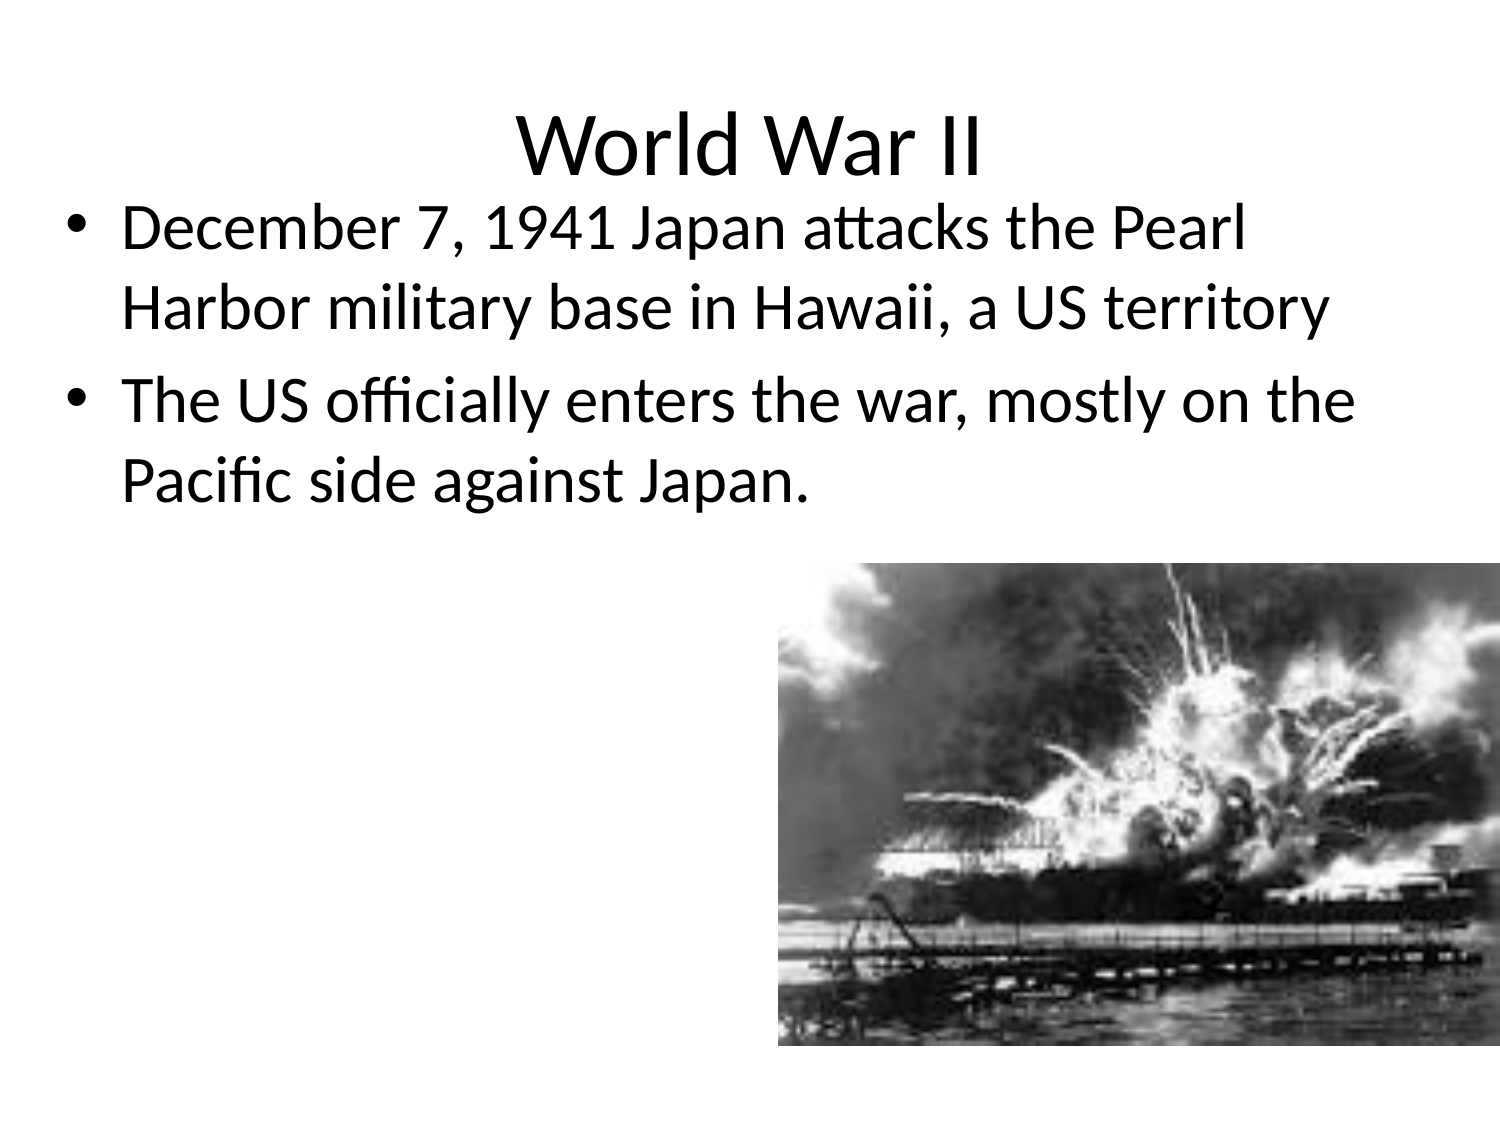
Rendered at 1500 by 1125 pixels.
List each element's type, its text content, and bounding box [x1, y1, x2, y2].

list December 7, 1941 Japan attacks the Pearl Harbor military base in Hawaii, a US territory The US officially enters the war, mostly on the Pacific side against Japan. [50, 174, 1438, 1025]
picture [777, 563, 1500, 1046]
title World War II [75, 45, 1425, 174]
